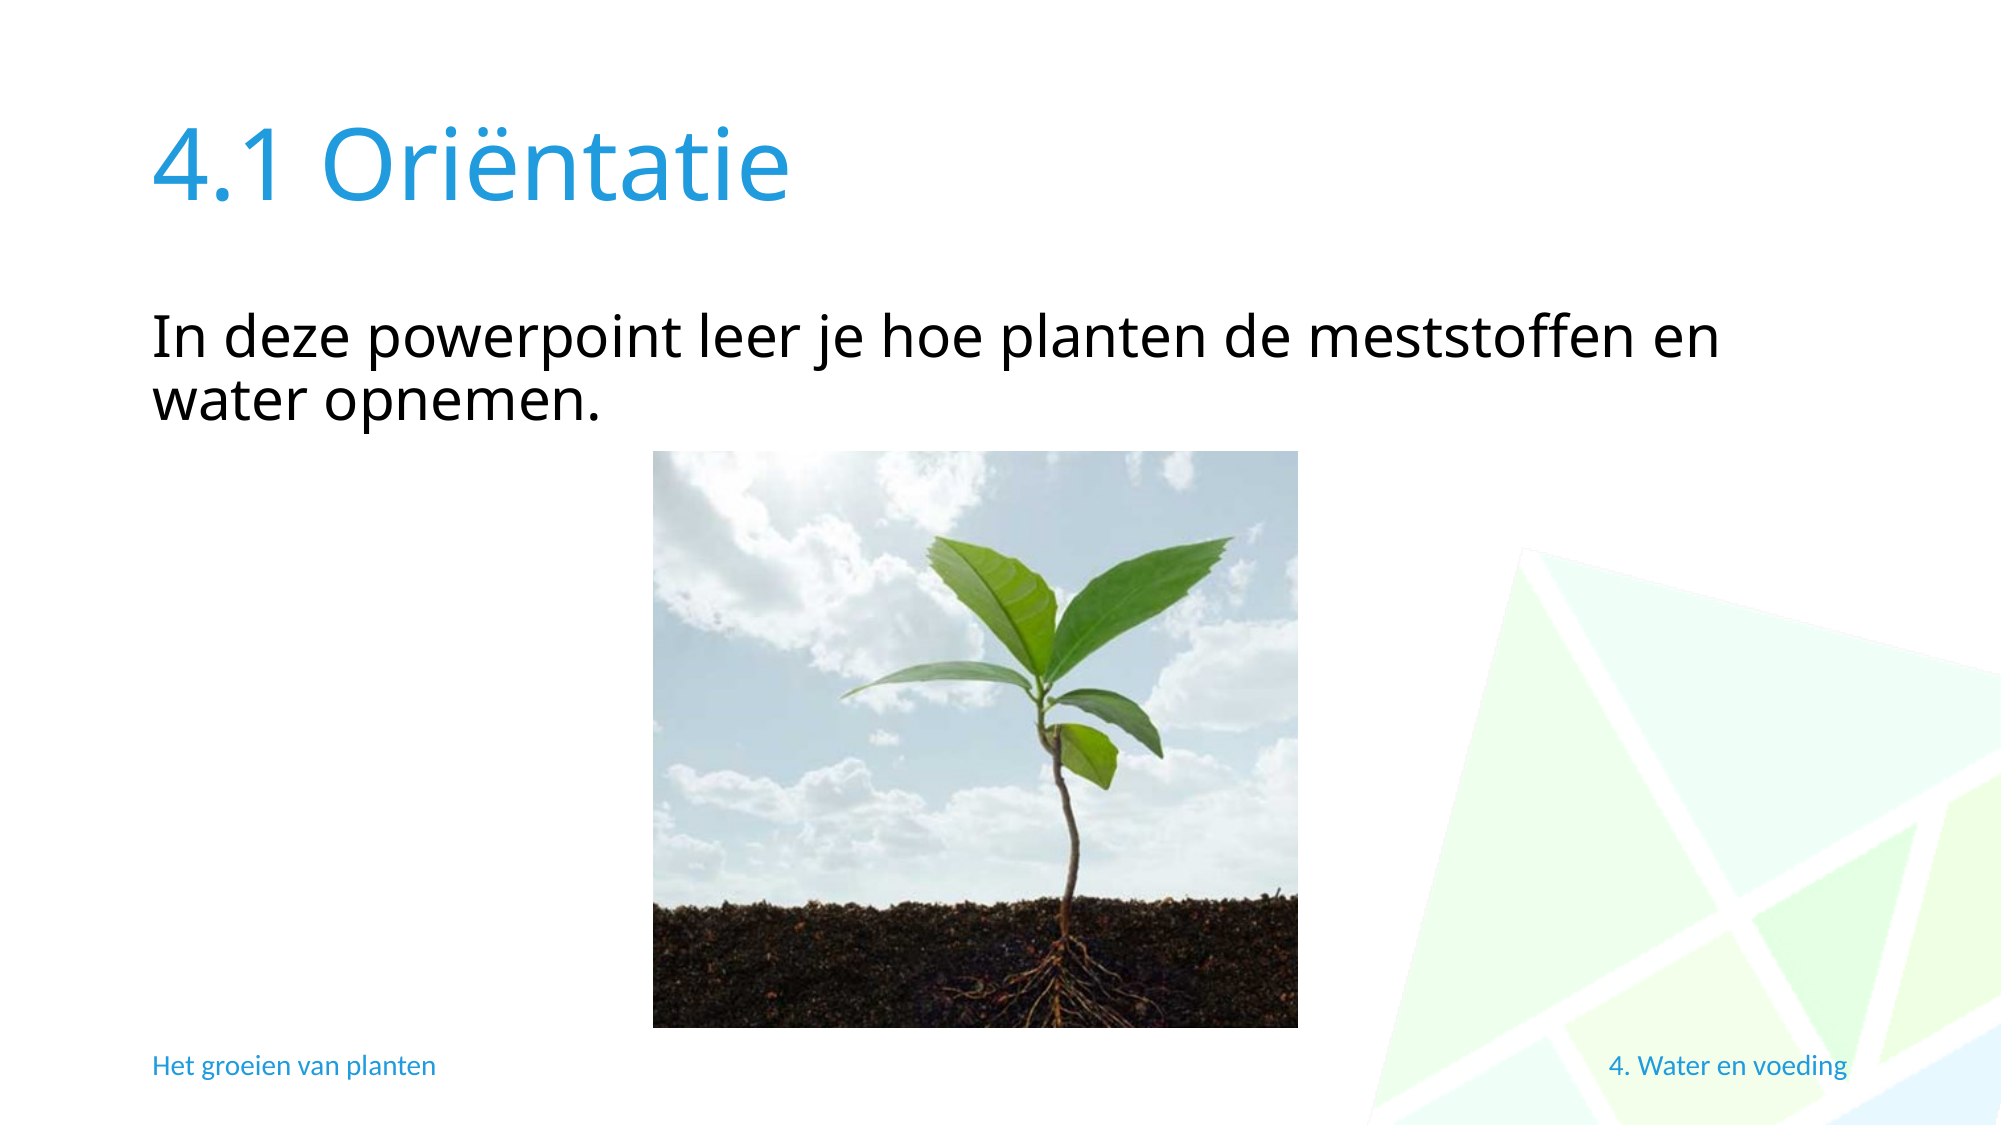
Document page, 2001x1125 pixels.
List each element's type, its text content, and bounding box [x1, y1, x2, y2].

list In deze powerpoint leer je hoe planten de meststoffen en water opnemen. [137, 299, 1863, 1014]
list Het groeien van planten [137, 1042, 588, 1103]
list 4. Water en voeding [1412, 1042, 1863, 1103]
title 4.1 Oriëntatie [137, 59, 1863, 278]
picture [653, 451, 1298, 1028]
